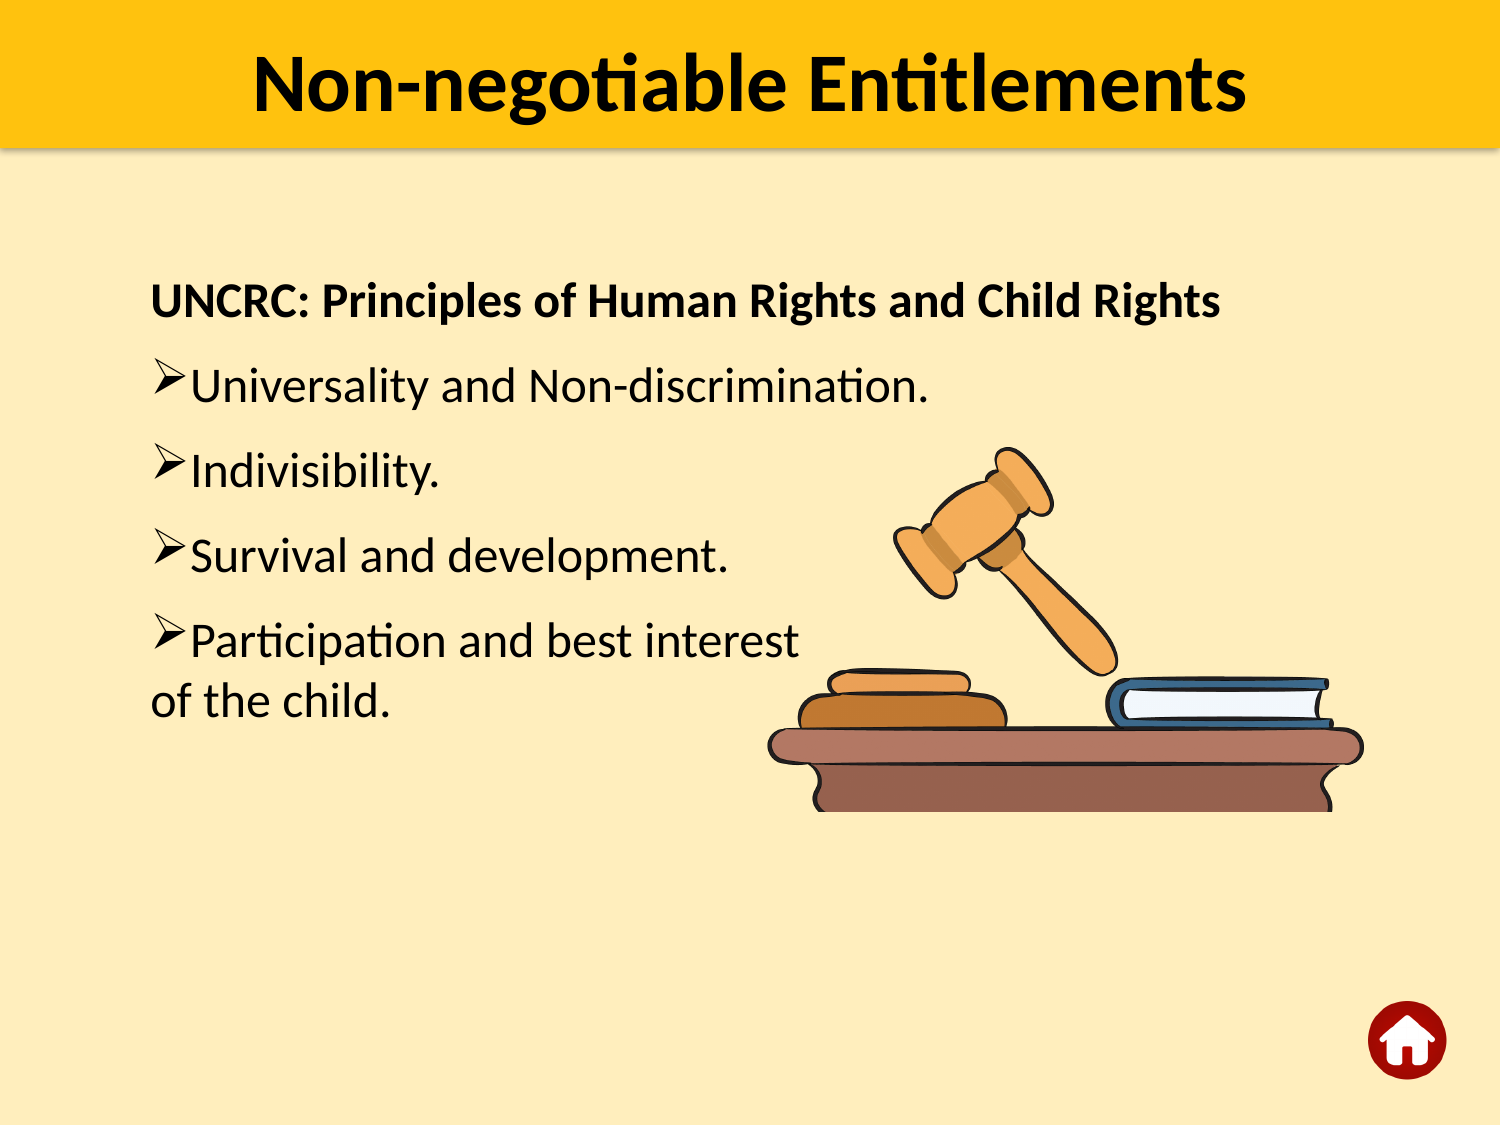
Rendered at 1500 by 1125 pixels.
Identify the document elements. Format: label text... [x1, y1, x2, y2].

picture [762, 447, 1372, 813]
picture [1359, 992, 1455, 1088]
title Non-negotiable Entitlements [0, 21, 1500, 122]
list UNCRC: Principles of Human Rights and Child Rights Universality and Non-discrimination. Indivisibility. Survival and development. Participation and best interest of the child. [135, 260, 1262, 708]
